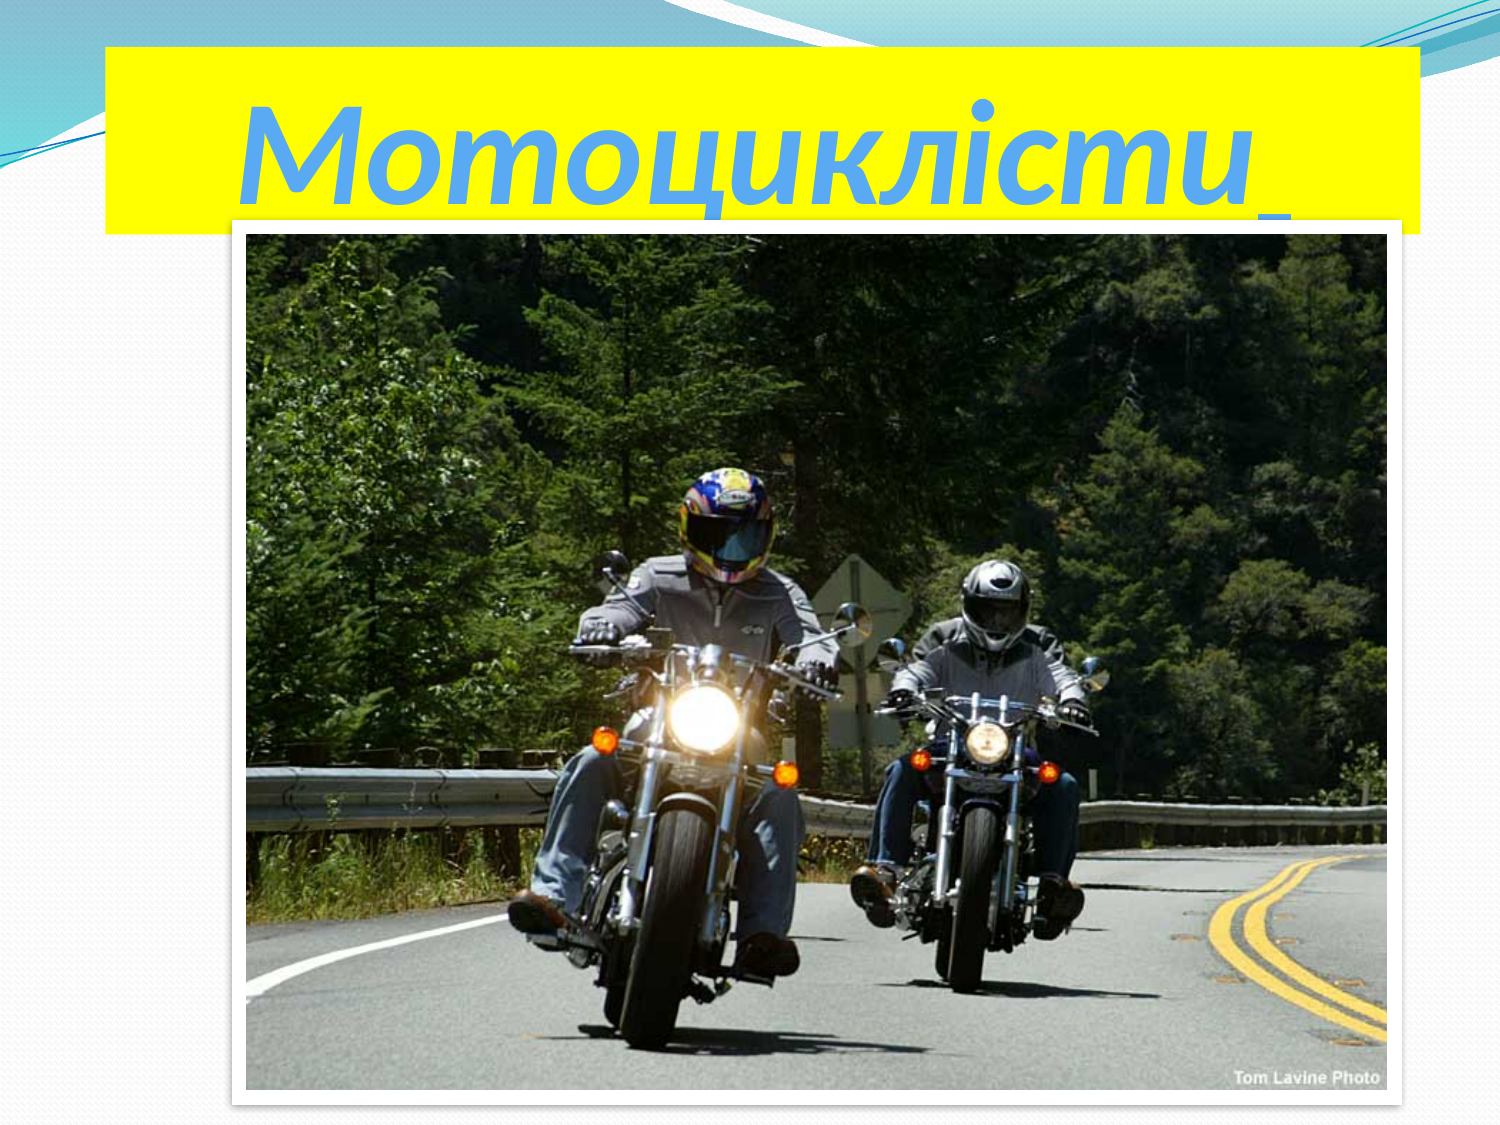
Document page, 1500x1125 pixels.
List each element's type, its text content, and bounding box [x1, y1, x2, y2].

title Мотоциклісти [105, 46, 1421, 235]
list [245, 234, 1388, 1091]
